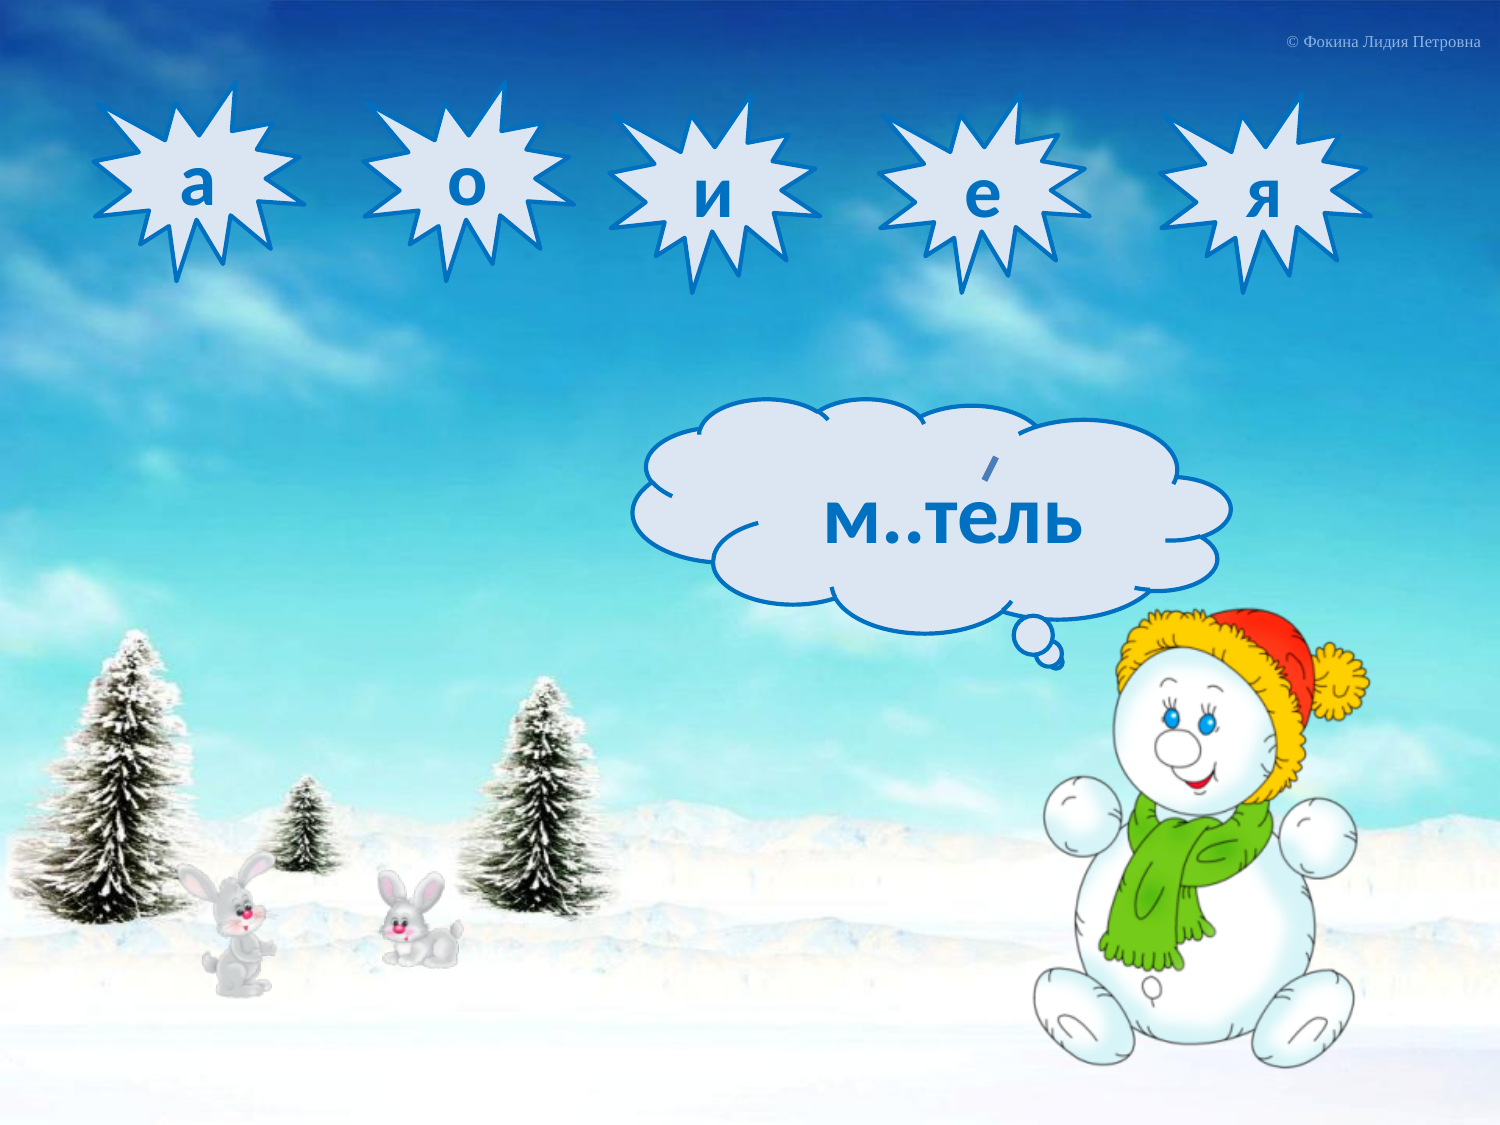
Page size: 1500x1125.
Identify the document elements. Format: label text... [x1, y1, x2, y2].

text_box м..тель [630, 397, 1233, 636]
text_box е [876, 91, 1092, 296]
picture [0, 0, 1500, 1125]
text_box а [91, 80, 307, 284]
text_box и [607, 91, 823, 296]
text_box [978, 462, 1003, 475]
text_box я [1158, 91, 1374, 296]
text_box о [361, 80, 577, 284]
